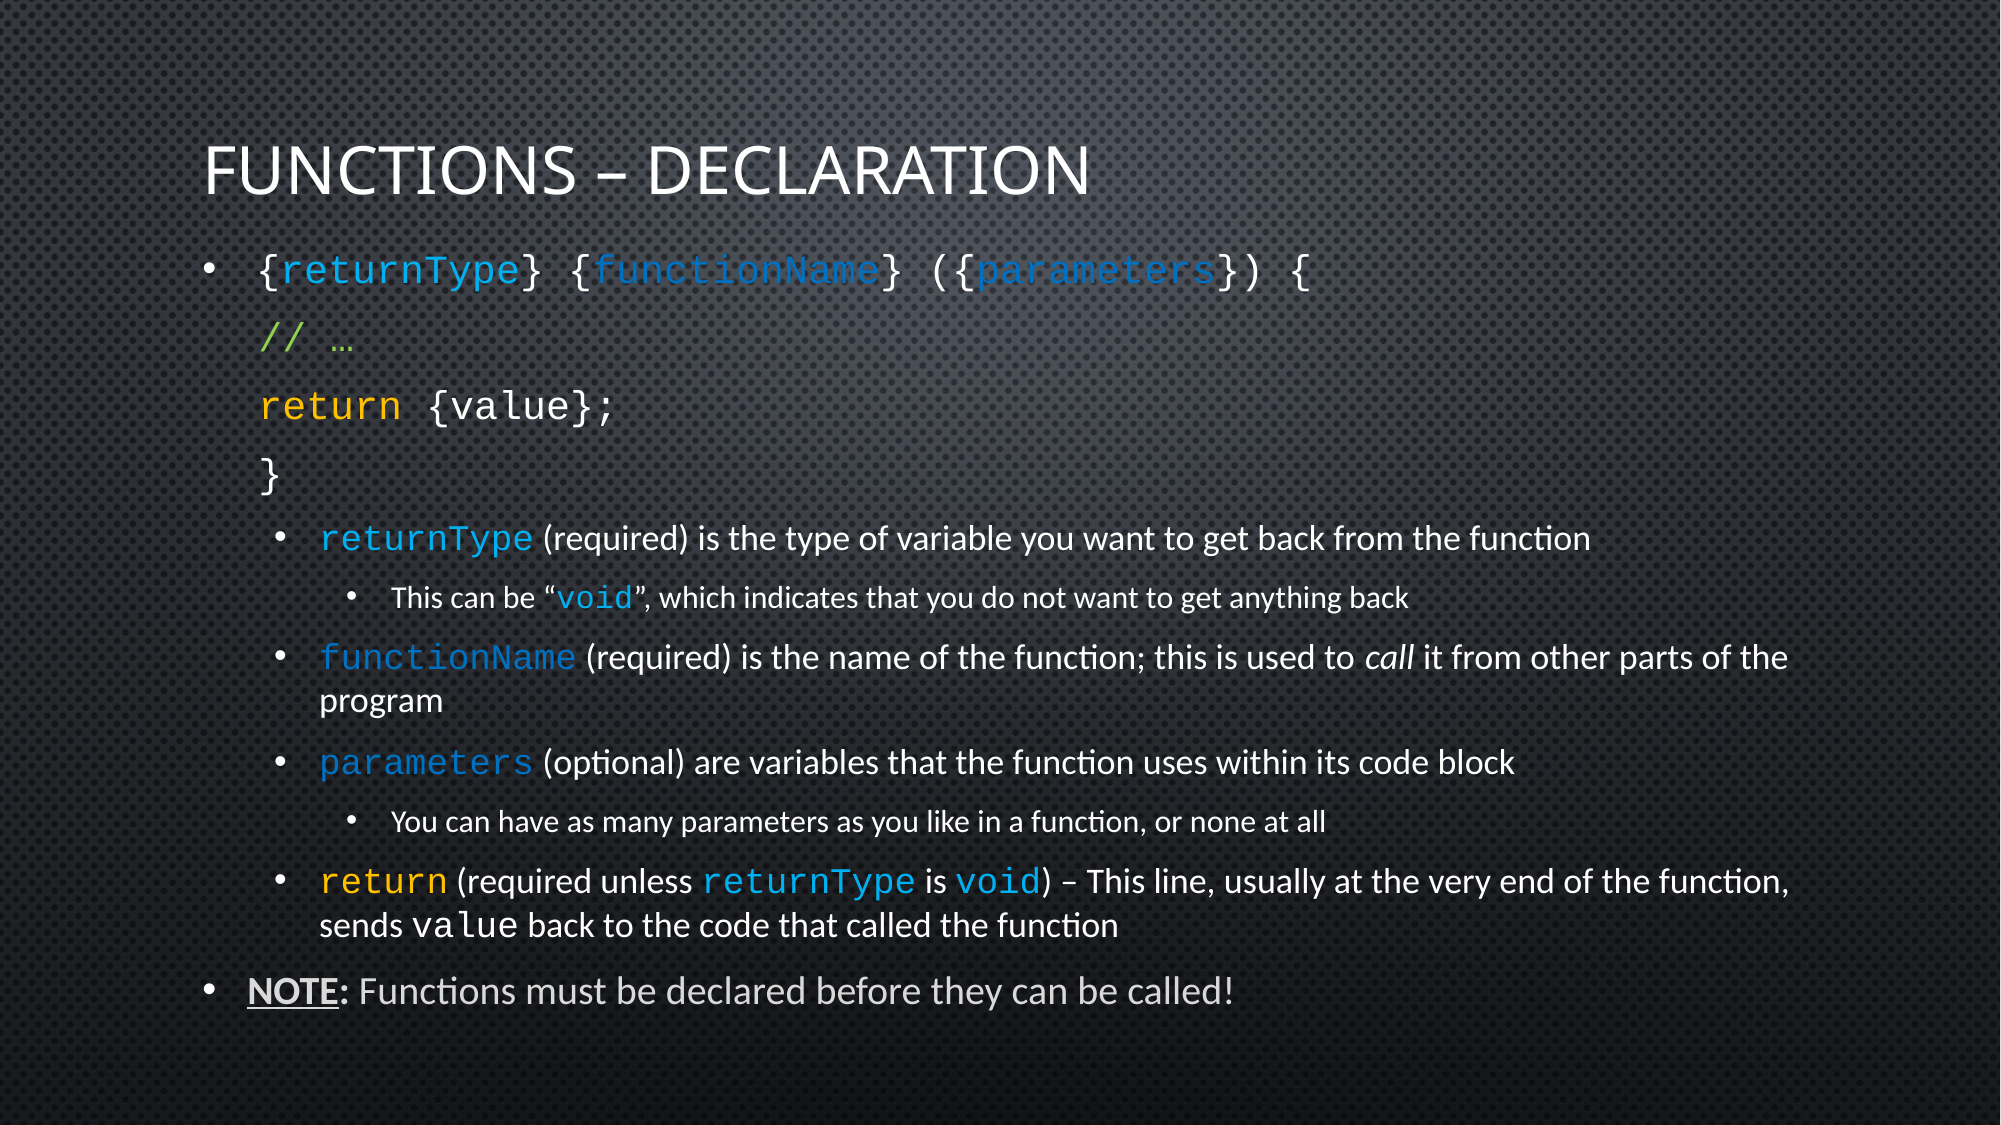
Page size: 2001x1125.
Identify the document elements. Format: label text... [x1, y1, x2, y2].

list {returnType} {functionName} ({parameters}) { // … return {value}; } returnType (required) is the type of variable you want to get back from the function This can be “void”, which indicates that you do not want to get anything back functionName (required) is the name of the function; this is used to call it from other parts of the program parameters (optional) are variables that the function uses within its code block You can have as many parameters as you like in a function, or none at all return (required unless returnType is void) – This line, usually at the very end of the function, sends value back to the code that called the function NOTE: Functions must be declared before they can be called! [187, 236, 1813, 1028]
title Functions – Declaration [187, 99, 1813, 236]
